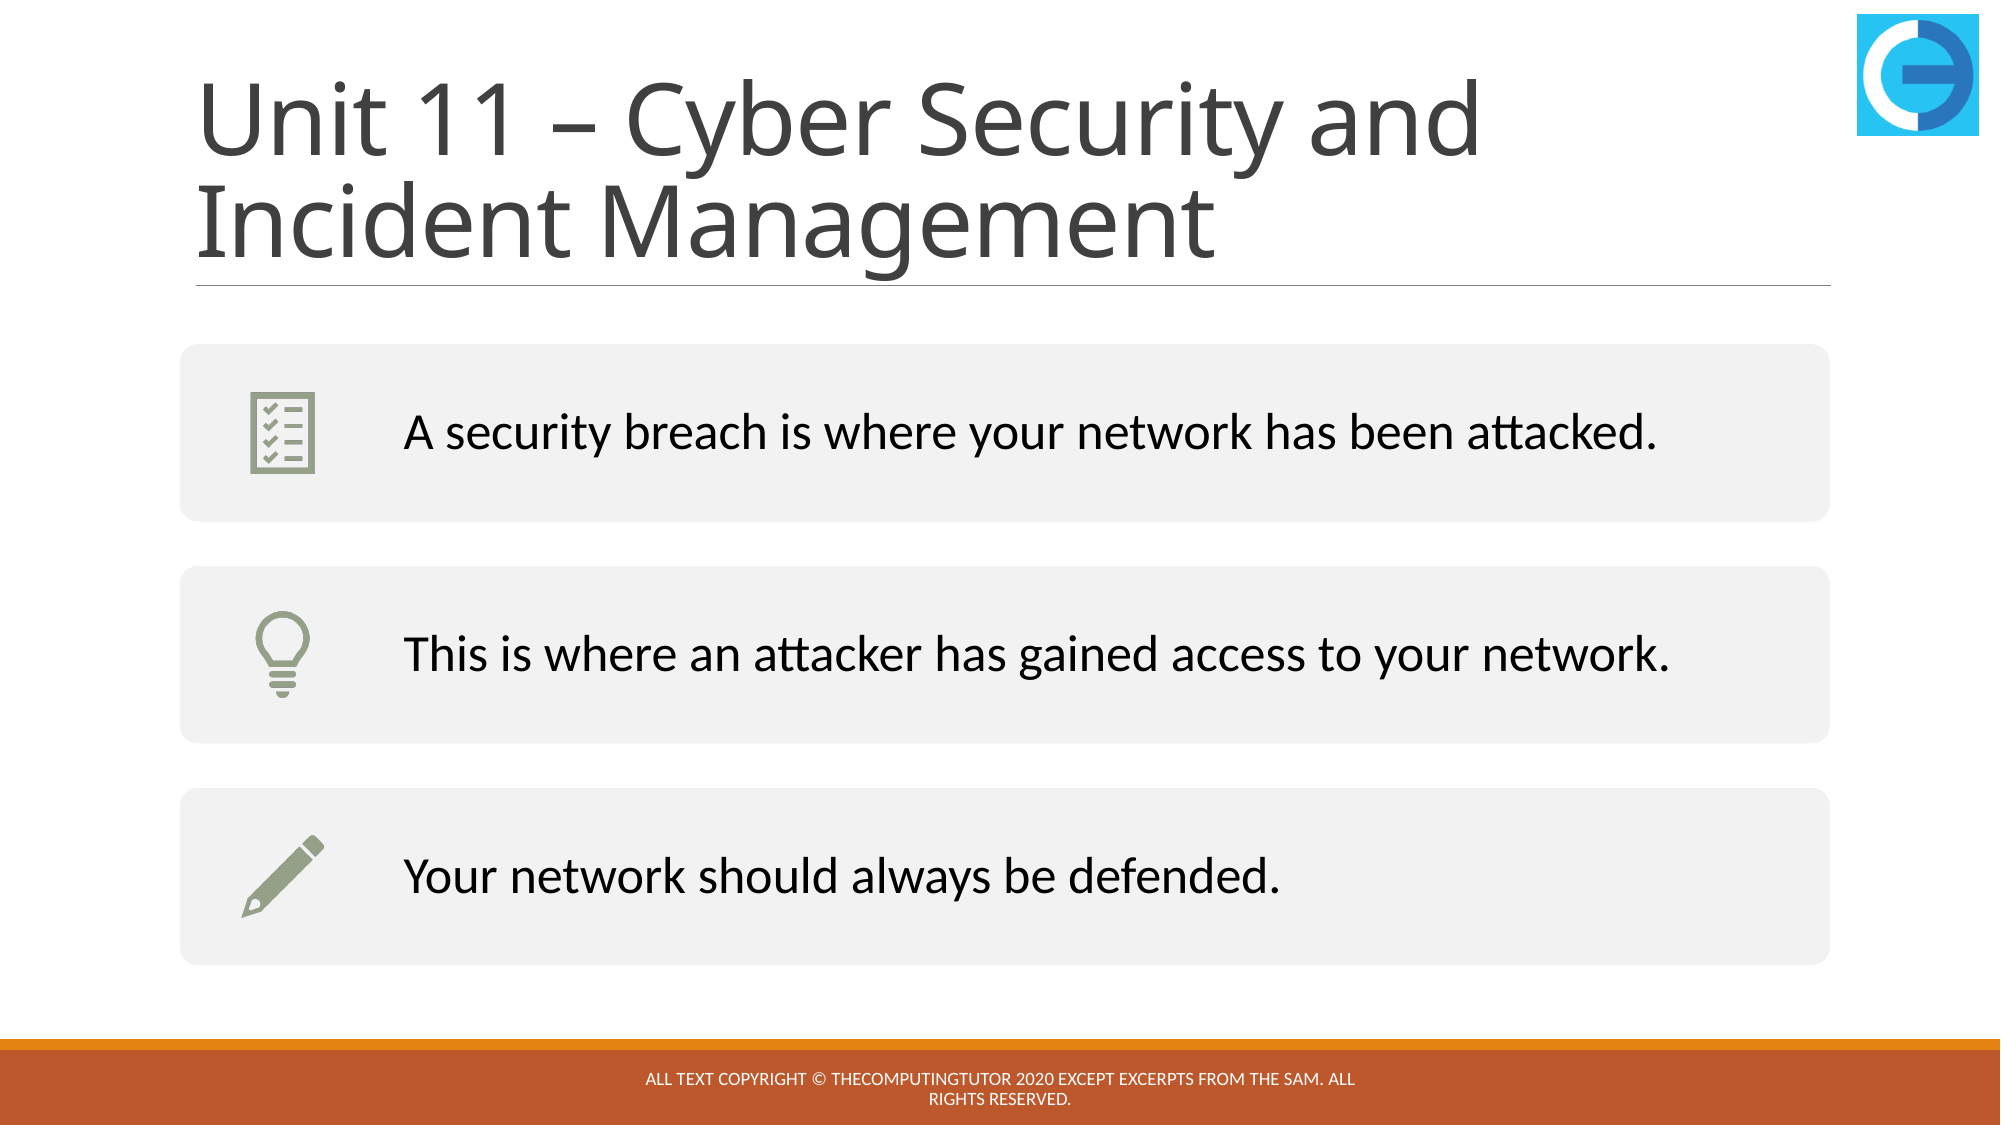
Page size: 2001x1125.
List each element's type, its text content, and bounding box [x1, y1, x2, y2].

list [179, 343, 1831, 966]
title Unit 11 – Cyber Security and Incident Management [180, 47, 1830, 285]
footer All text copyright © TheComputingTutor 2020 except excerpts from the SAM. All rights Reserved. [604, 1059, 1396, 1120]
picture [1857, 14, 1979, 136]
